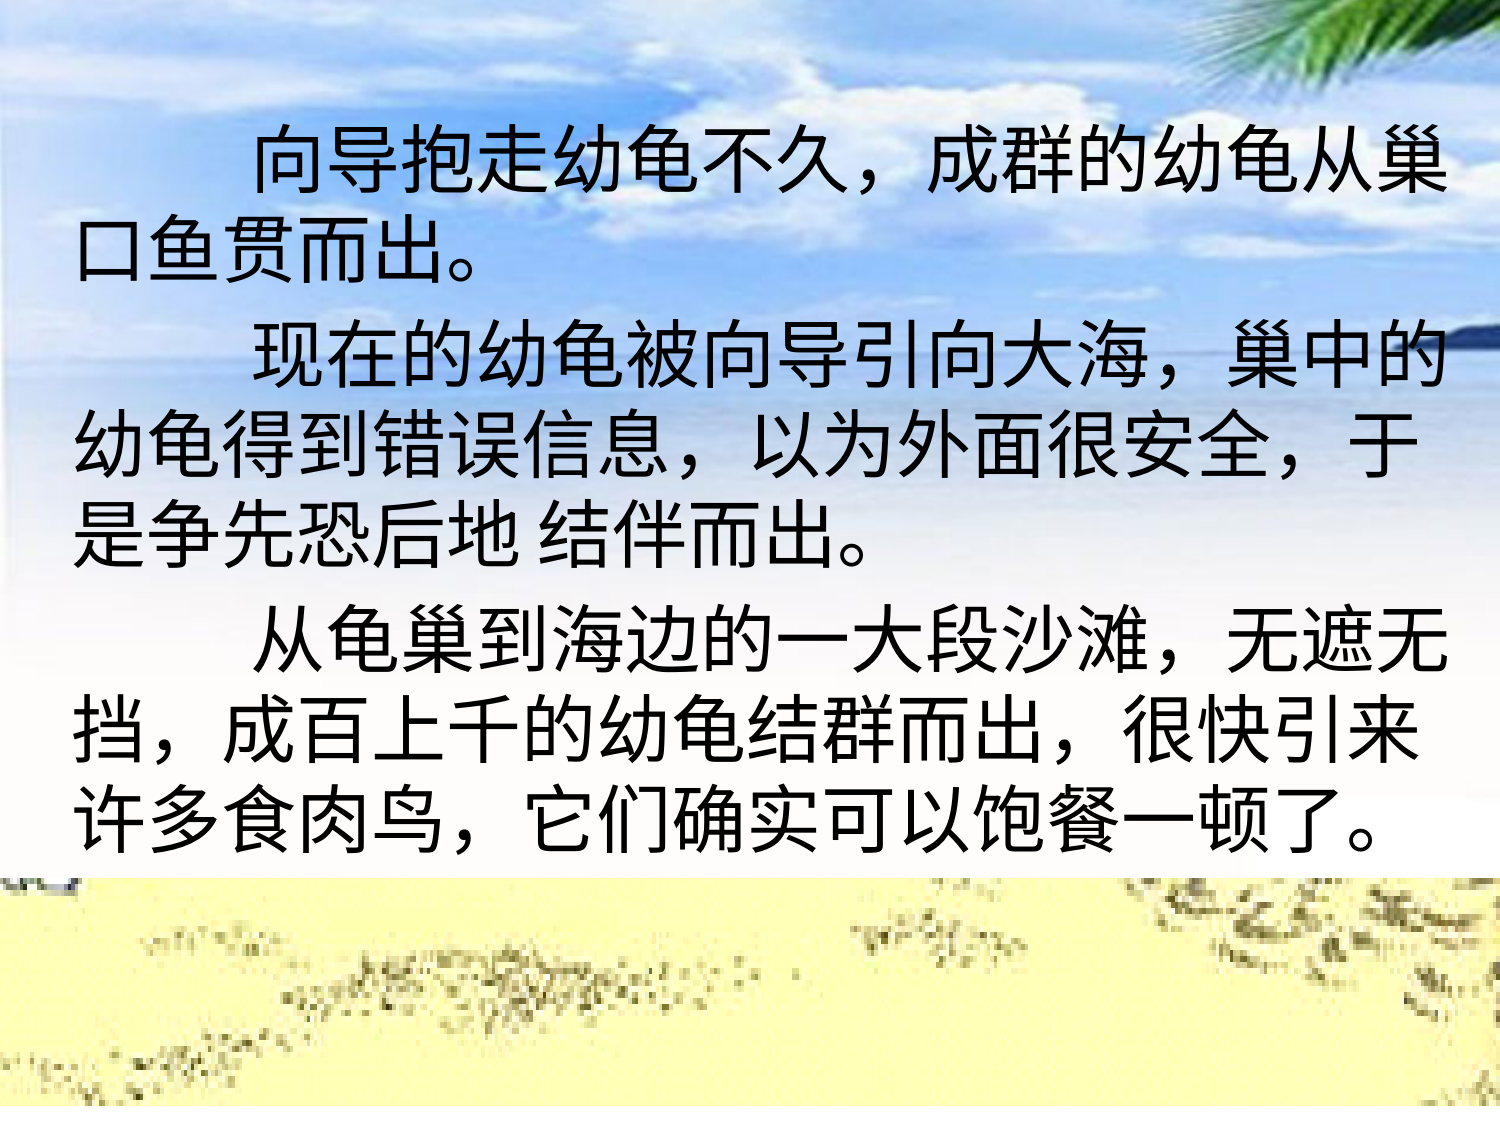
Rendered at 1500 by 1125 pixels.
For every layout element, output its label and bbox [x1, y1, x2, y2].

picture [0, 0, 1500, 878]
text_box [0, 878, 1500, 1125]
